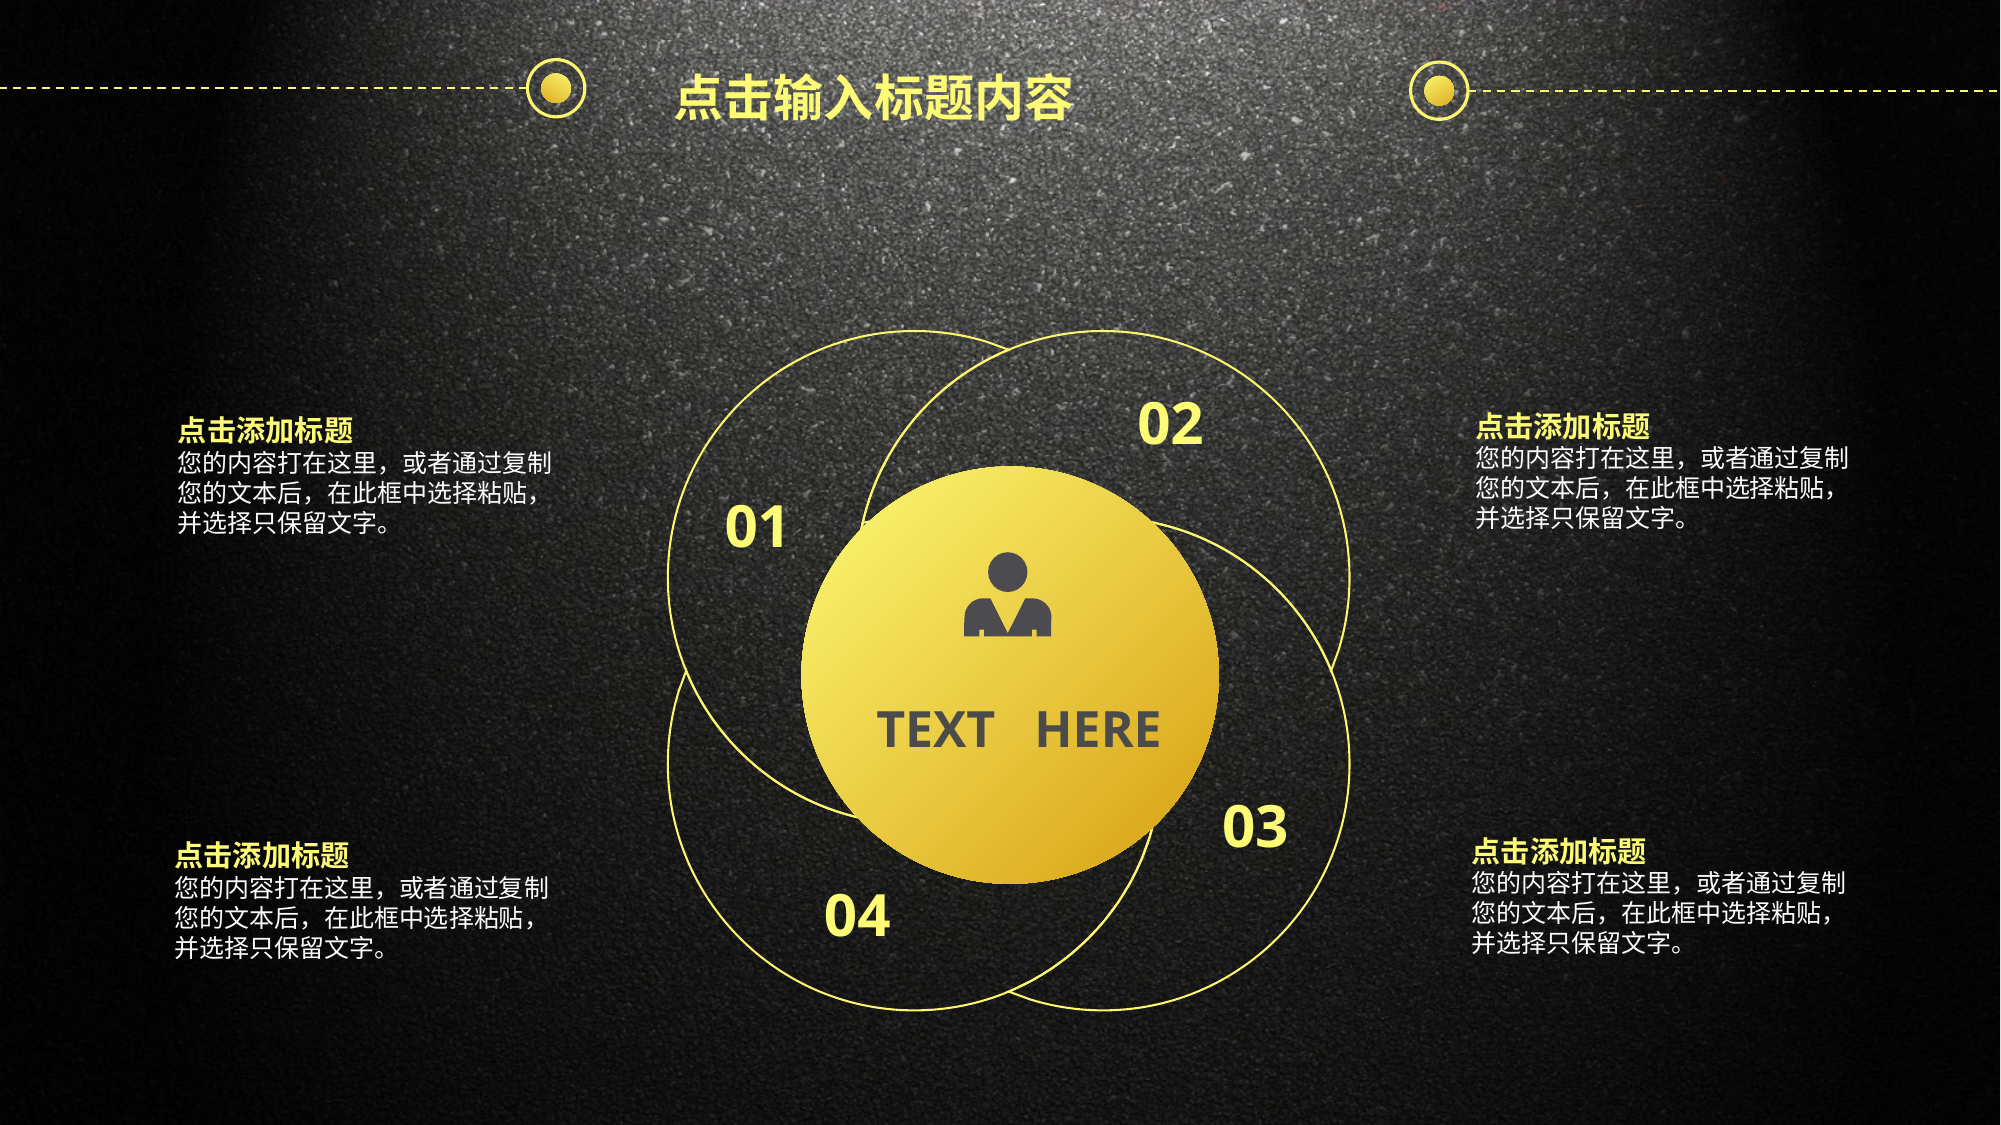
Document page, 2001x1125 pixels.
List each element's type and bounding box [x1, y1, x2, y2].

picture [0, 0, 2001, 1125]
text_box [667, 331, 1350, 1011]
